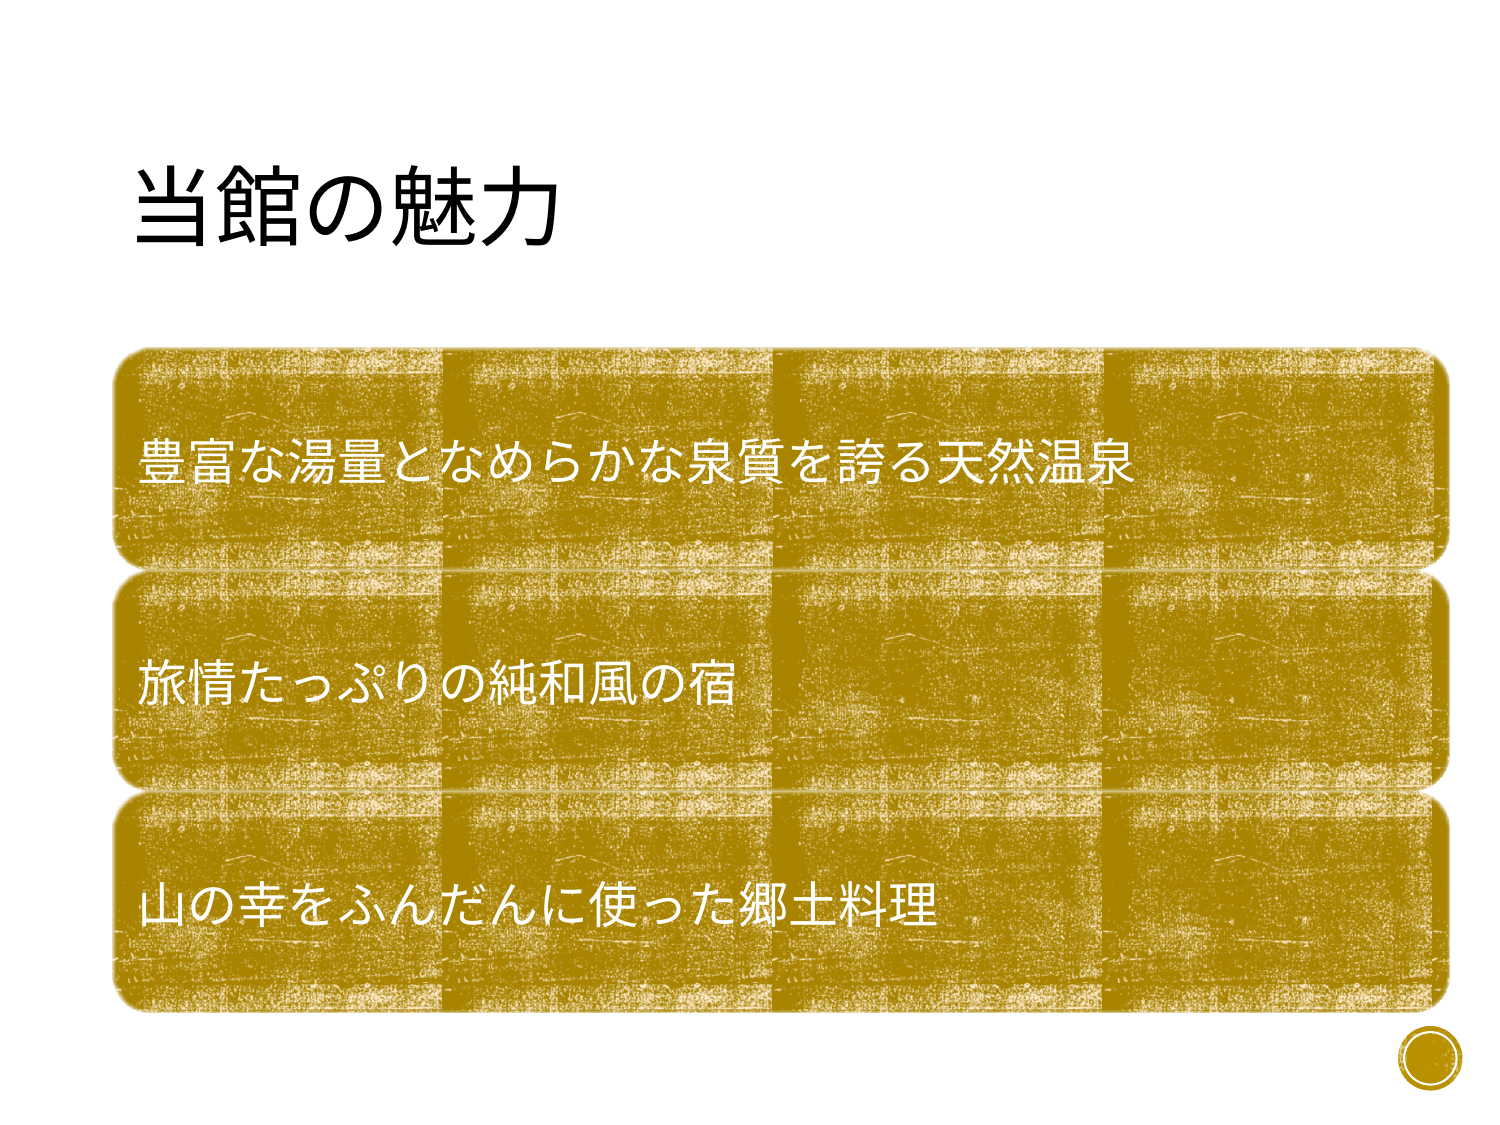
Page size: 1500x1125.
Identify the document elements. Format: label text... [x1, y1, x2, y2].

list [113, 349, 1448, 1011]
title 当館の魅力 [112, 79, 1388, 344]
